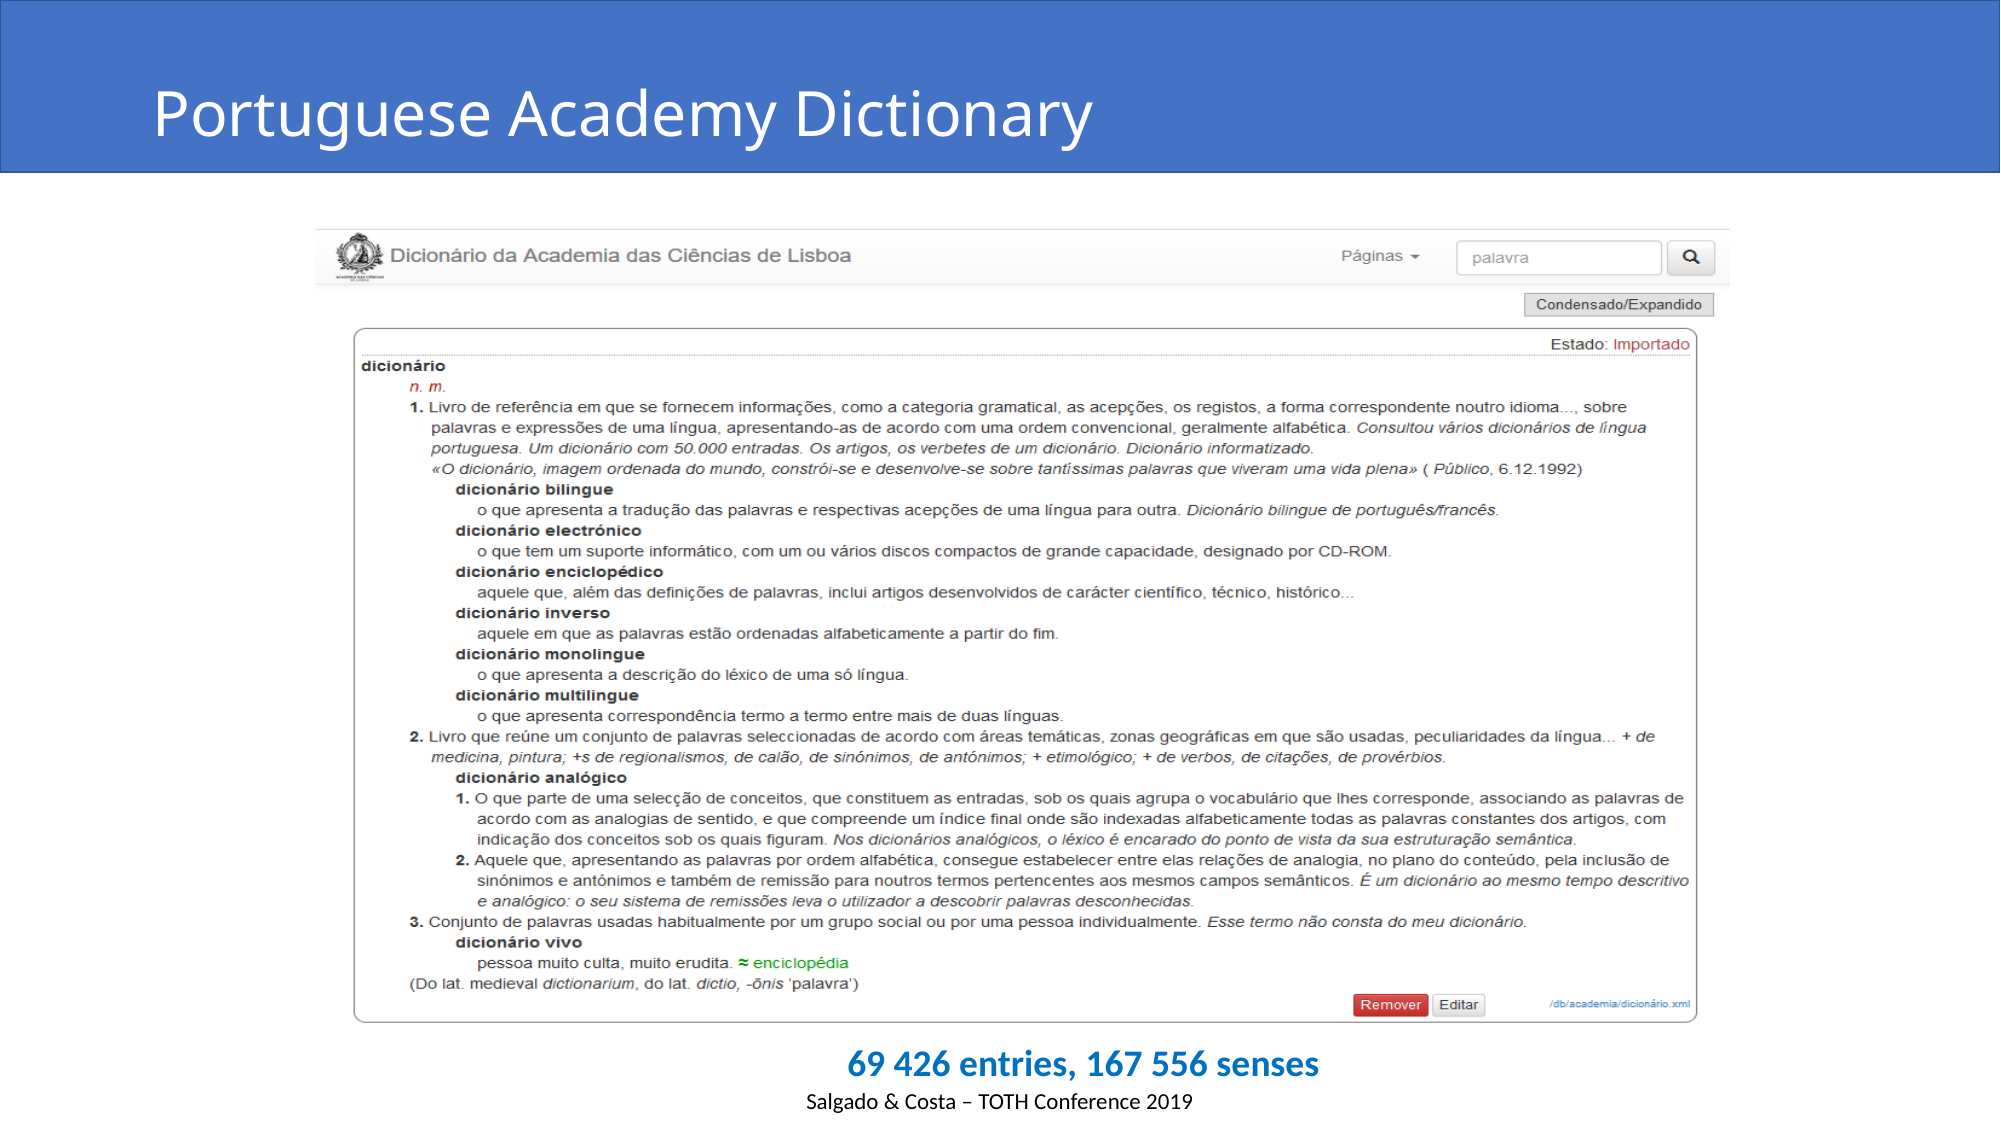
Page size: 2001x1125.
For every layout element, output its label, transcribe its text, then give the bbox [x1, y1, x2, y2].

text_box [0, 0, 2000, 173]
text_box Salgado & Costa – TOTH Conference 2019 [0, 1078, 2000, 1121]
title Portuguese Academy Dictionary [137, 59, 1863, 172]
picture [315, 228, 1730, 1032]
text_box 69 426 entries, 167 556 senses [832, 1032, 1335, 1078]
